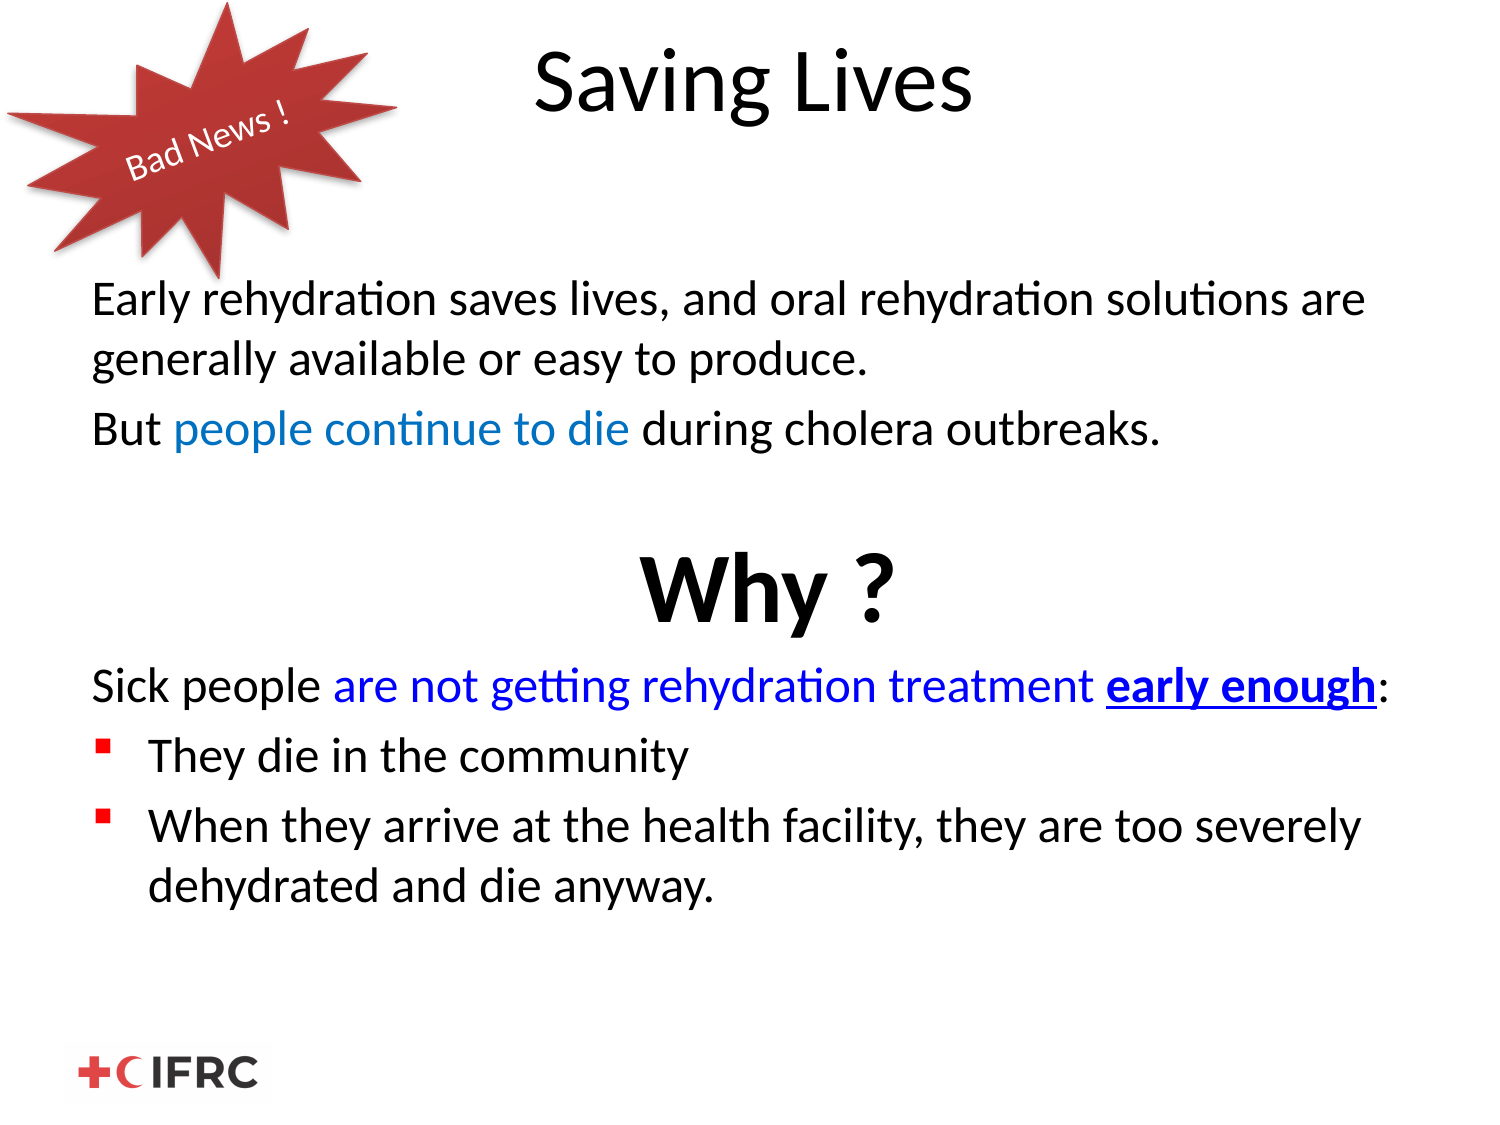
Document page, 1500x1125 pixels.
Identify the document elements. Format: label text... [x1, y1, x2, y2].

picture [64, 1042, 273, 1103]
text_box Early rehydration saves lives, and oral rehydration solutions are generally available or easy to produce. But people continue to die during cholera outbreaks. Why ? Sick people are not getting rehydration treatment early enough: They die in the community When they arrive at the health facility, they are too severely dehydrated and die anyway. [76, 188, 1427, 1000]
title Saving Lives [79, 0, 1430, 149]
text_box Bad News ! [7, 1, 398, 280]
